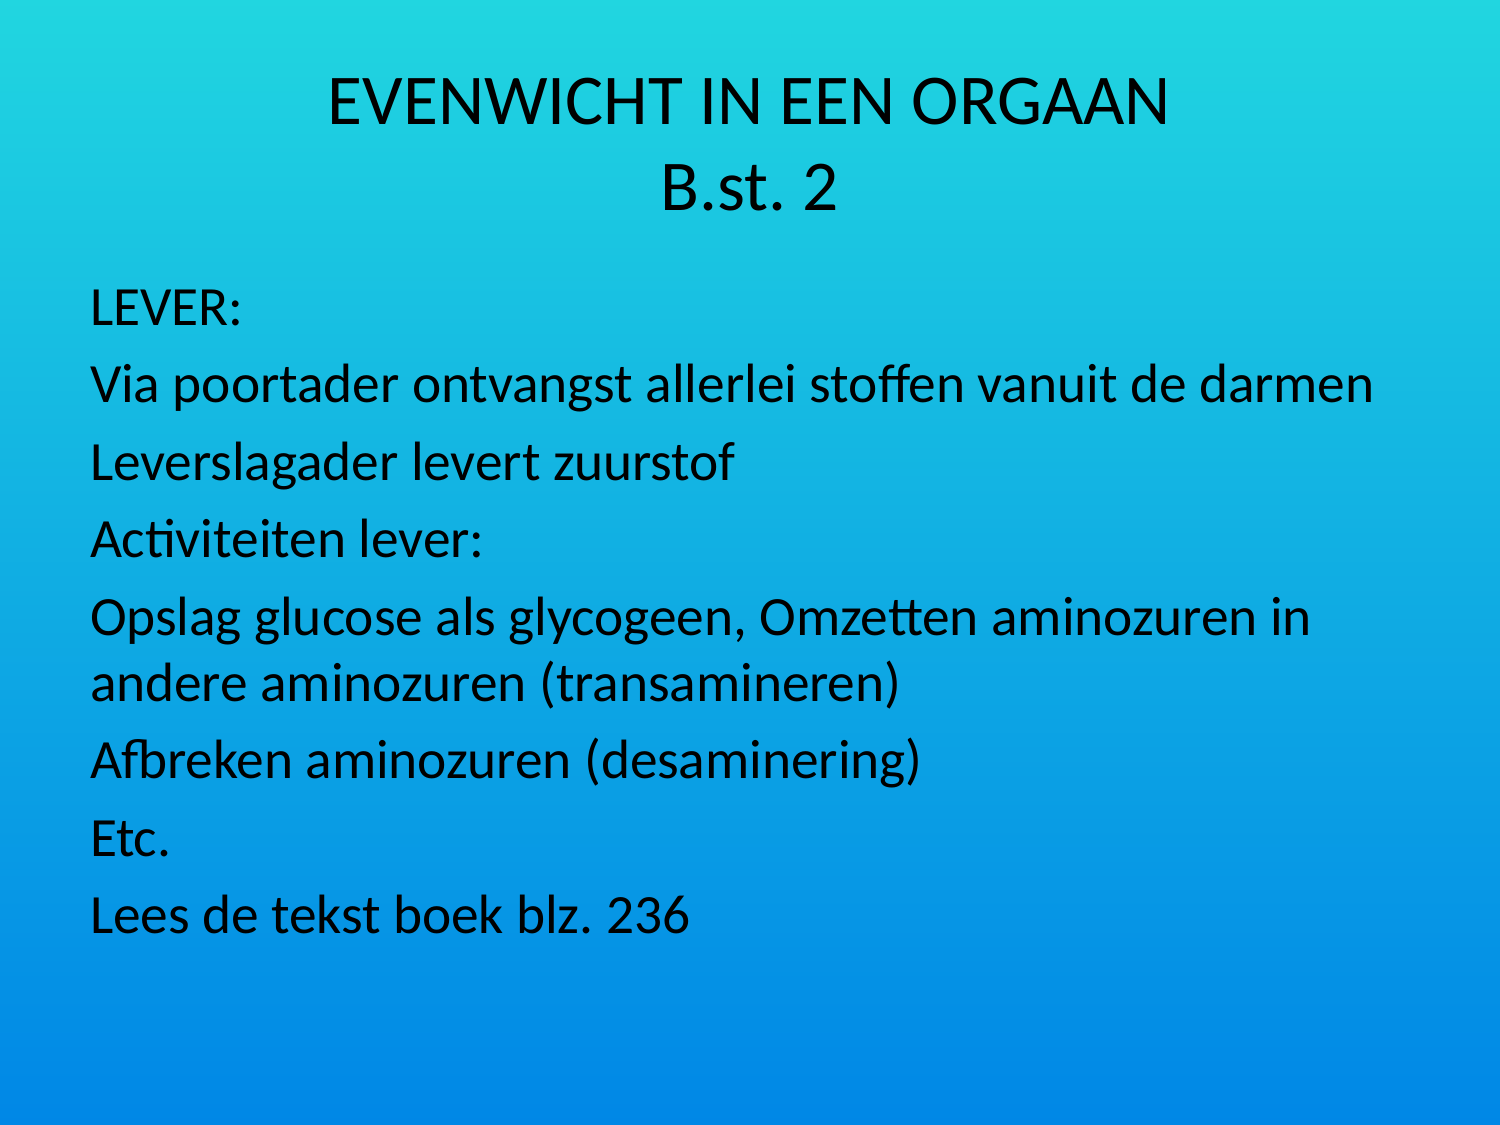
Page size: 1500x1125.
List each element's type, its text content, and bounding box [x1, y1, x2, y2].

list LEVER: Via poortader ontvangst allerlei stoffen vanuit de darmen Leverslagader levert zuurstof Activiteiten lever: Opslag glucose als glycogeen, Omzetten aminozuren in andere aminozuren (transamineren) Afbreken aminozuren (desaminering) Etc. Lees de tekst boek blz. 236 [75, 262, 1425, 1005]
title EVENWICHT IN EEN ORGAAN B.st. 2 [75, 45, 1425, 233]
